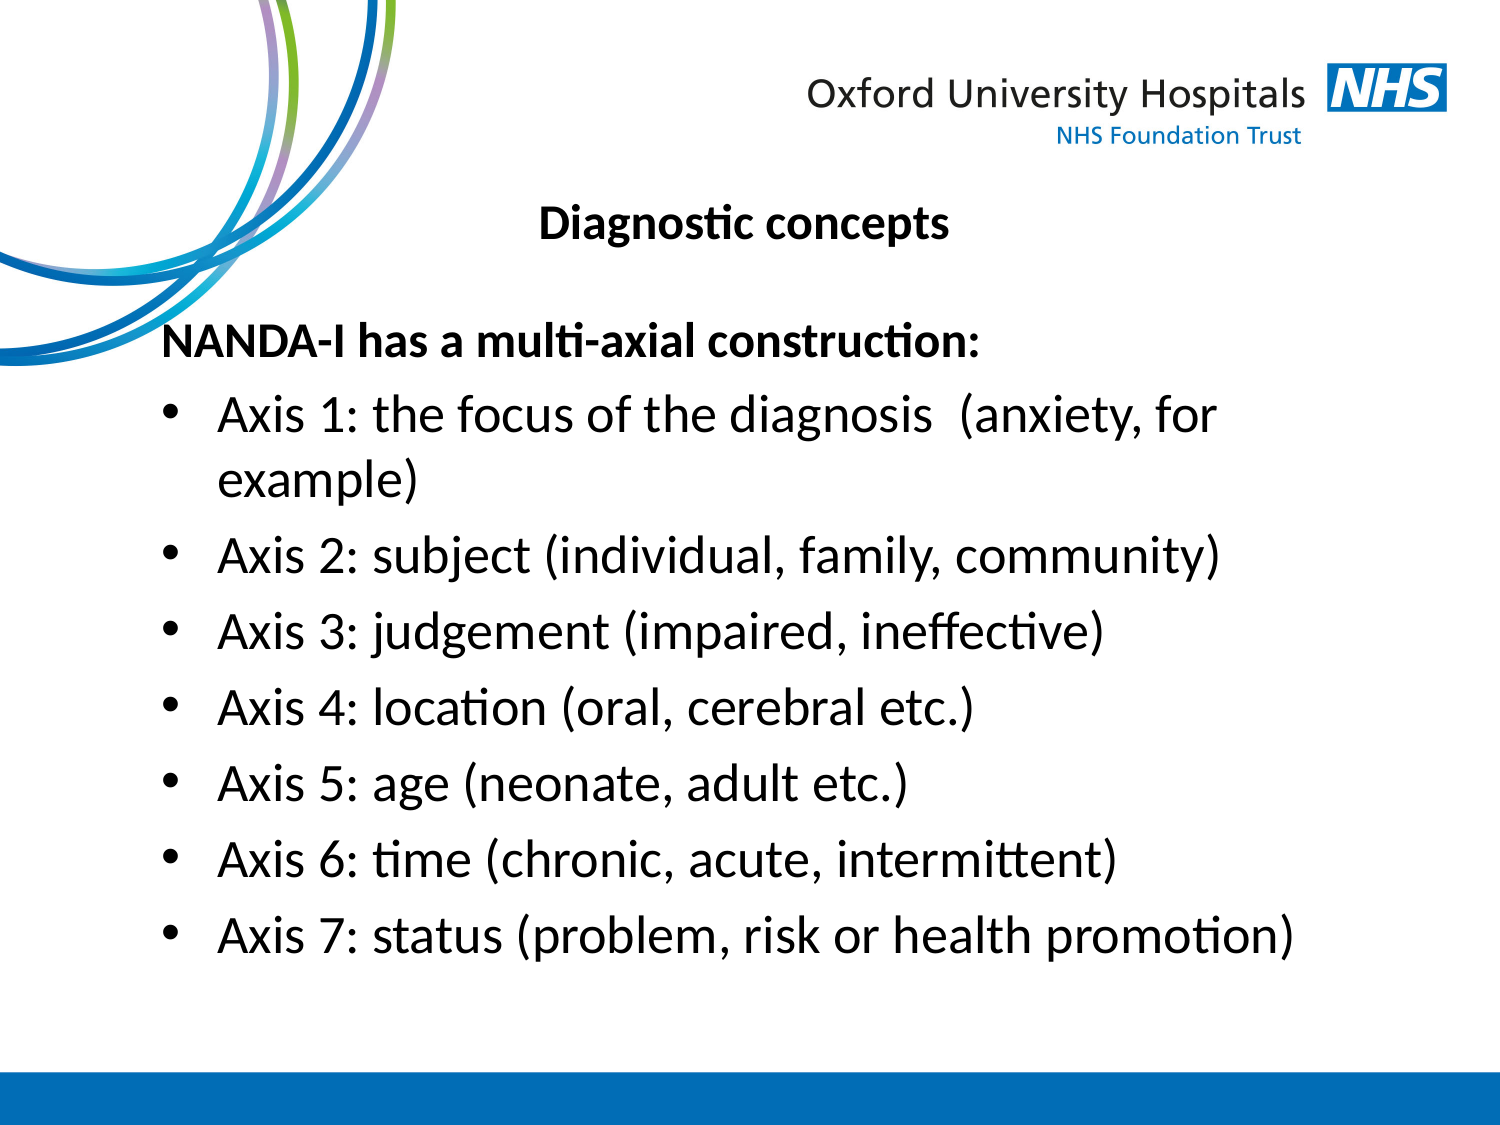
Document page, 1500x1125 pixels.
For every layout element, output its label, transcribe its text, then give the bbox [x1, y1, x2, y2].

list NANDA-I has a multi-axial construction: Axis 1: the focus of the diagnosis (anxiety, for example) Axis 2: subject (individual, family, community) Axis 3: judgement (impaired, ineffective) Axis 4: location (oral, cerebral etc.) Axis 5: age (neonate, adult etc.) Axis 6: time (chronic, acute, intermittent) Axis 7: status (problem, risk or health promotion) [146, 300, 1425, 1005]
title Diagnostic concepts [75, 151, 1425, 289]
picture [0, 0, 1500, 1125]
